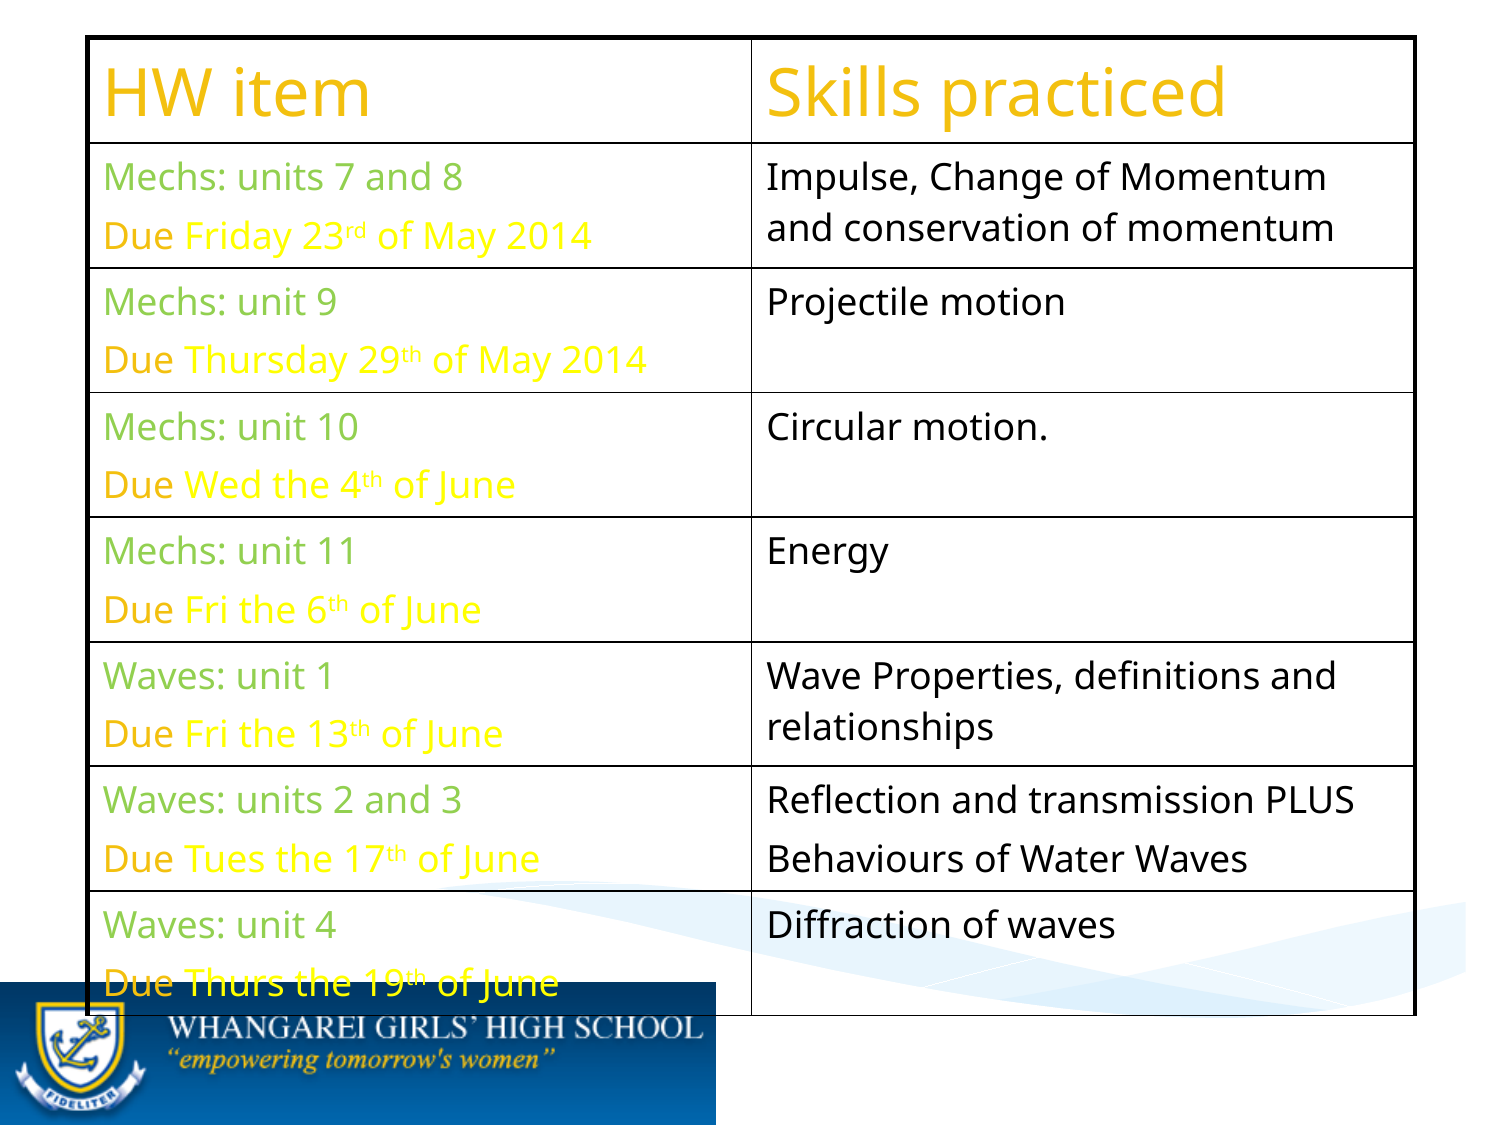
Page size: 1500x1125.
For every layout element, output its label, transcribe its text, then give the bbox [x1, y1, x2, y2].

table_cell Mechs: unit 11 Due Fri the 6th of June [90, 518, 751, 641]
picture [0, 982, 716, 1125]
table_cell Mechs: unit 10 Due Wed the 4th of June [90, 393, 751, 516]
table_cell Impulse, Change of Momentum and conservation of momentum [752, 144, 1413, 267]
table_cell Mechs: units 7 and 8 Due Friday 23rd of May 2014 [90, 144, 751, 267]
table_cell Diffraction of waves [752, 892, 1413, 1015]
table_cell Waves: unit 4 Due Thurs the 19th of June [90, 892, 751, 1015]
table_cell Waves: unit 1 Due Fri the 13th of June [90, 643, 751, 765]
table_cell Wave Properties, definitions and relationships [752, 643, 1413, 765]
table_header HW item [90, 40, 751, 142]
table_cell Energy [752, 518, 1413, 641]
table_cell Projectile motion [752, 269, 1413, 392]
table_cell Mechs: unit 9 Due Thursday 29th of May 2014 [90, 269, 751, 392]
table_header Skills practiced [752, 40, 1413, 142]
table_cell Waves: units 2 and 3 Due Tues the 17th of June [90, 767, 751, 890]
table_cell Reflection and transmission PLUS Behaviours of Water Waves [752, 767, 1413, 890]
table_cell Circular motion. [752, 393, 1413, 516]
